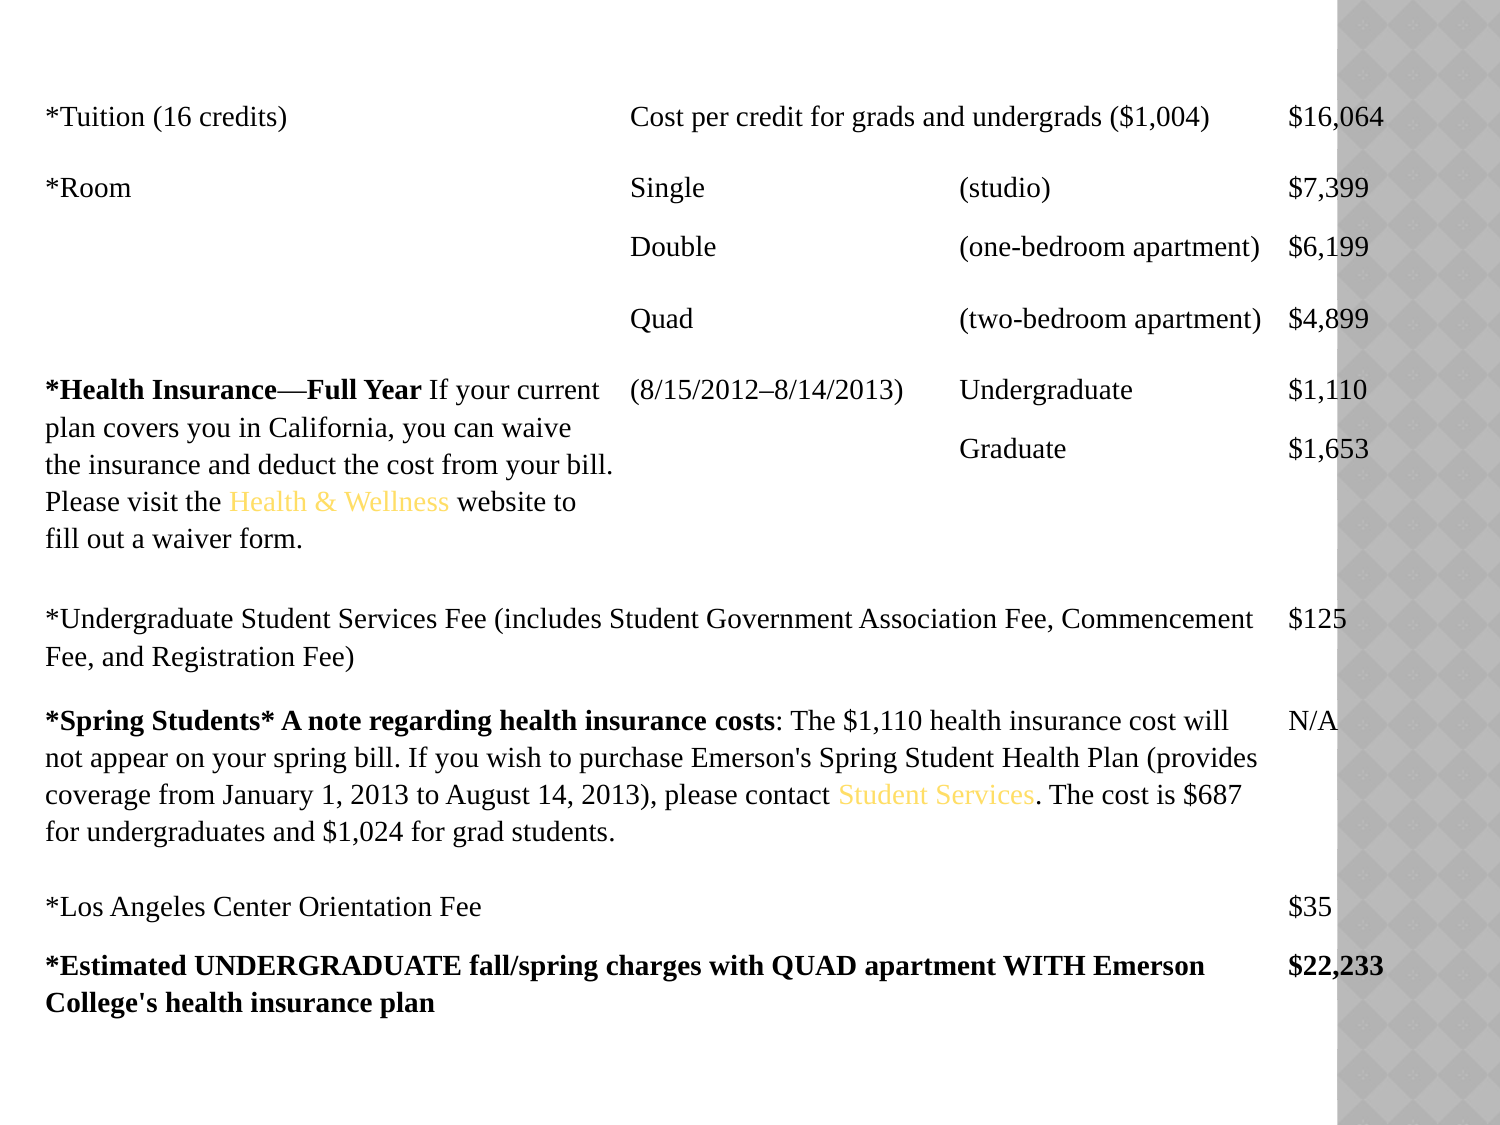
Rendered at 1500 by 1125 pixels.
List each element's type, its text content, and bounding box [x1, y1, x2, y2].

table_header *Tuition (16 credits) [38, 88, 623, 159]
table_cell (one-bedroom apartment) [952, 218, 1281, 290]
table_cell Undergraduate [952, 362, 1281, 420]
table_cell Single [623, 159, 952, 218]
table_cell Graduate [952, 420, 1281, 590]
table_header $16,064 [1281, 88, 1500, 159]
table_cell *Estimated UNDERGRADUATE fall/spring charges with QUAD apartment WITH Emerson College's health insurance plan [38, 937, 1281, 1039]
table_cell $35 [1281, 878, 1500, 937]
table_cell Quad [623, 290, 952, 362]
table_cell $6,199 [1281, 218, 1500, 290]
table_cell (studio) [952, 159, 1281, 218]
table_cell N/A [1281, 692, 1500, 878]
table_cell *Spring Students* A note regarding health insurance costs: The $1,110 health insurance cost will not appear on your spring bill. If you wish to purchase Emerson's Spring Student Health Plan (provides coverage from January 1, 2013 to August 14, 2013), please contact Student Services. The cost is $687 for undergraduates and $1,024 for grad students. [38, 692, 1281, 878]
table_cell $1,653 [1281, 420, 1500, 590]
table_cell *Los Angeles Center Orientation Fee [38, 878, 1281, 937]
table_cell $22,233 [1281, 937, 1500, 1039]
table_cell $125 [1281, 590, 1500, 692]
table_cell *Undergraduate Student Services Fee (includes Student Government Association Fee, Commencement Fee, and Registration Fee) [38, 590, 1281, 692]
table_cell Double [623, 218, 952, 290]
table_cell $1,110 [1281, 362, 1500, 420]
table_cell (8/15/2012–8/14/2013) [623, 362, 952, 590]
table_cell $7,399 [1281, 159, 1500, 218]
table_cell *Room [38, 159, 623, 362]
table_cell *Health Insurance—Full Year If your current plan covers you in California, you can waive the insurance and deduct the cost from your bill. Please visit the Health & Wellness website to fill out a waiver form. [38, 362, 623, 590]
table_cell $4,899 [1281, 290, 1500, 362]
table_cell (two-bedroom apartment) [952, 290, 1281, 362]
table_header Cost per credit for grads and undergrads ($1,004) [623, 88, 1281, 159]
